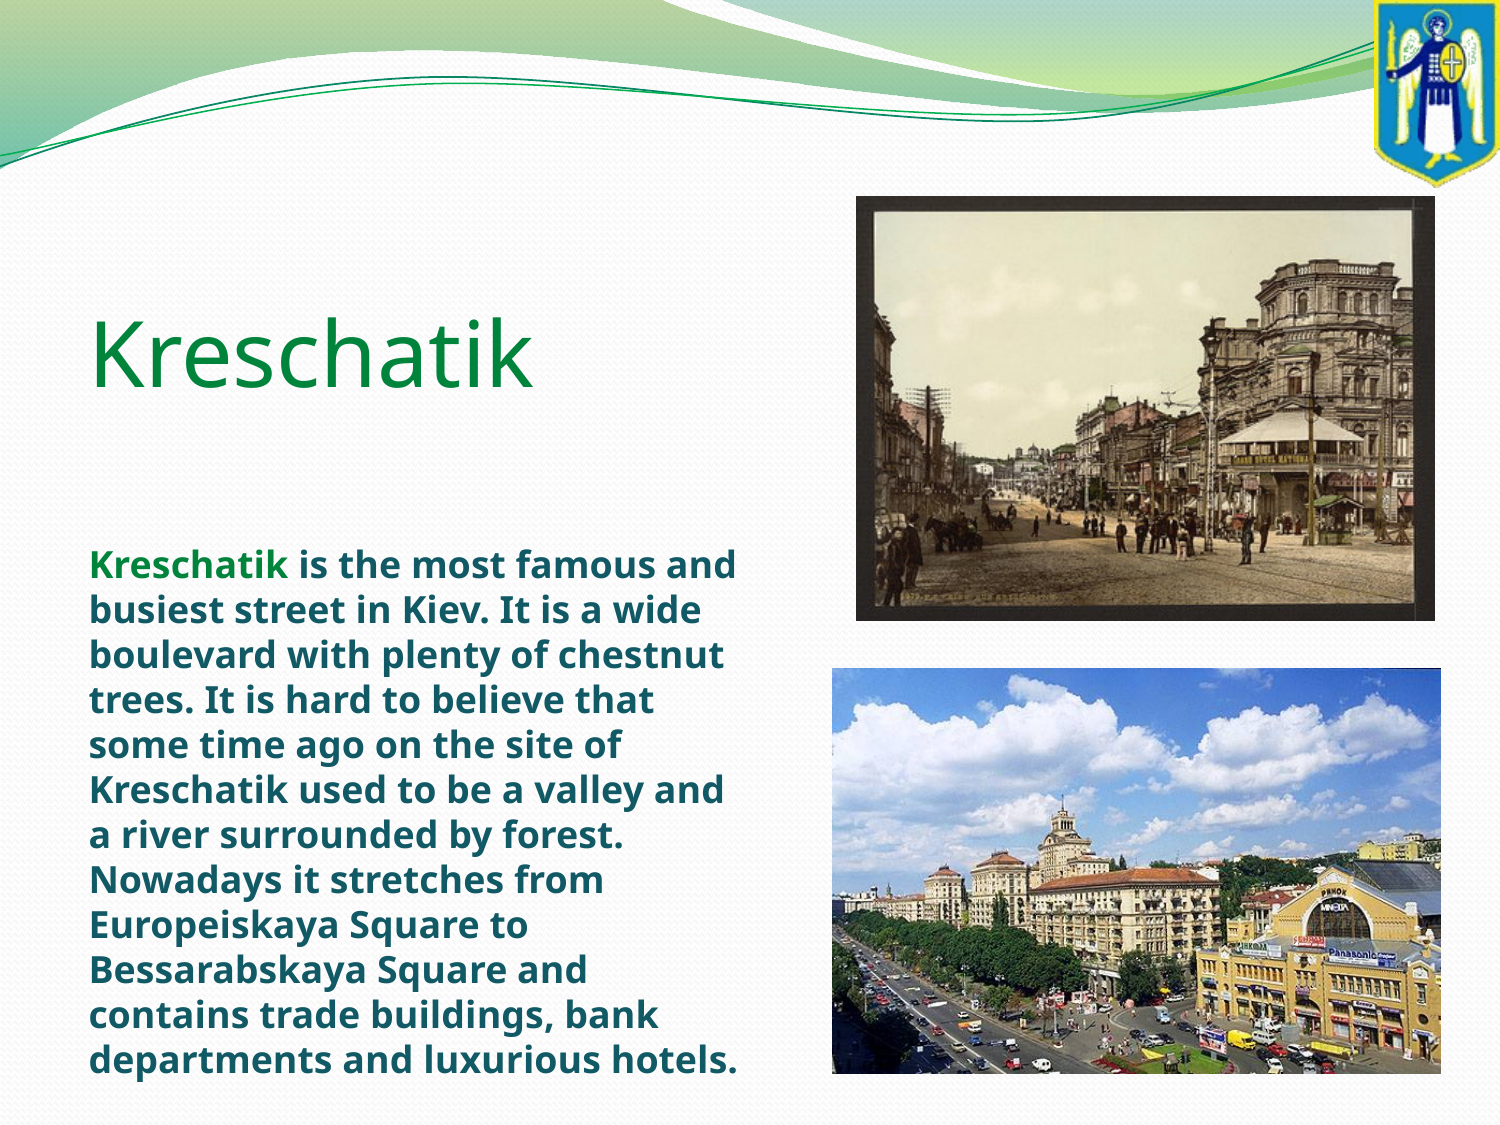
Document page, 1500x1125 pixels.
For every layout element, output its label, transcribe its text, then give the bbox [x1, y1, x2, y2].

picture [832, 668, 1441, 1074]
picture [855, 196, 1435, 621]
picture [1374, 0, 1500, 188]
title Kreschatik Kreschatik is the most famous and busiest street in Kiev. It is a wide boulevard with plenty of chestnut trees. It is hard to believe that some time ago on the site of Kreschatik used to be a valley and a river surrounded by forest. Nowadays it stretches from Europeiskaya Square to Bessarabskaya Square and contains trade buildings, bank departments and luxurious hotels. [88, 893, 751, 1081]
